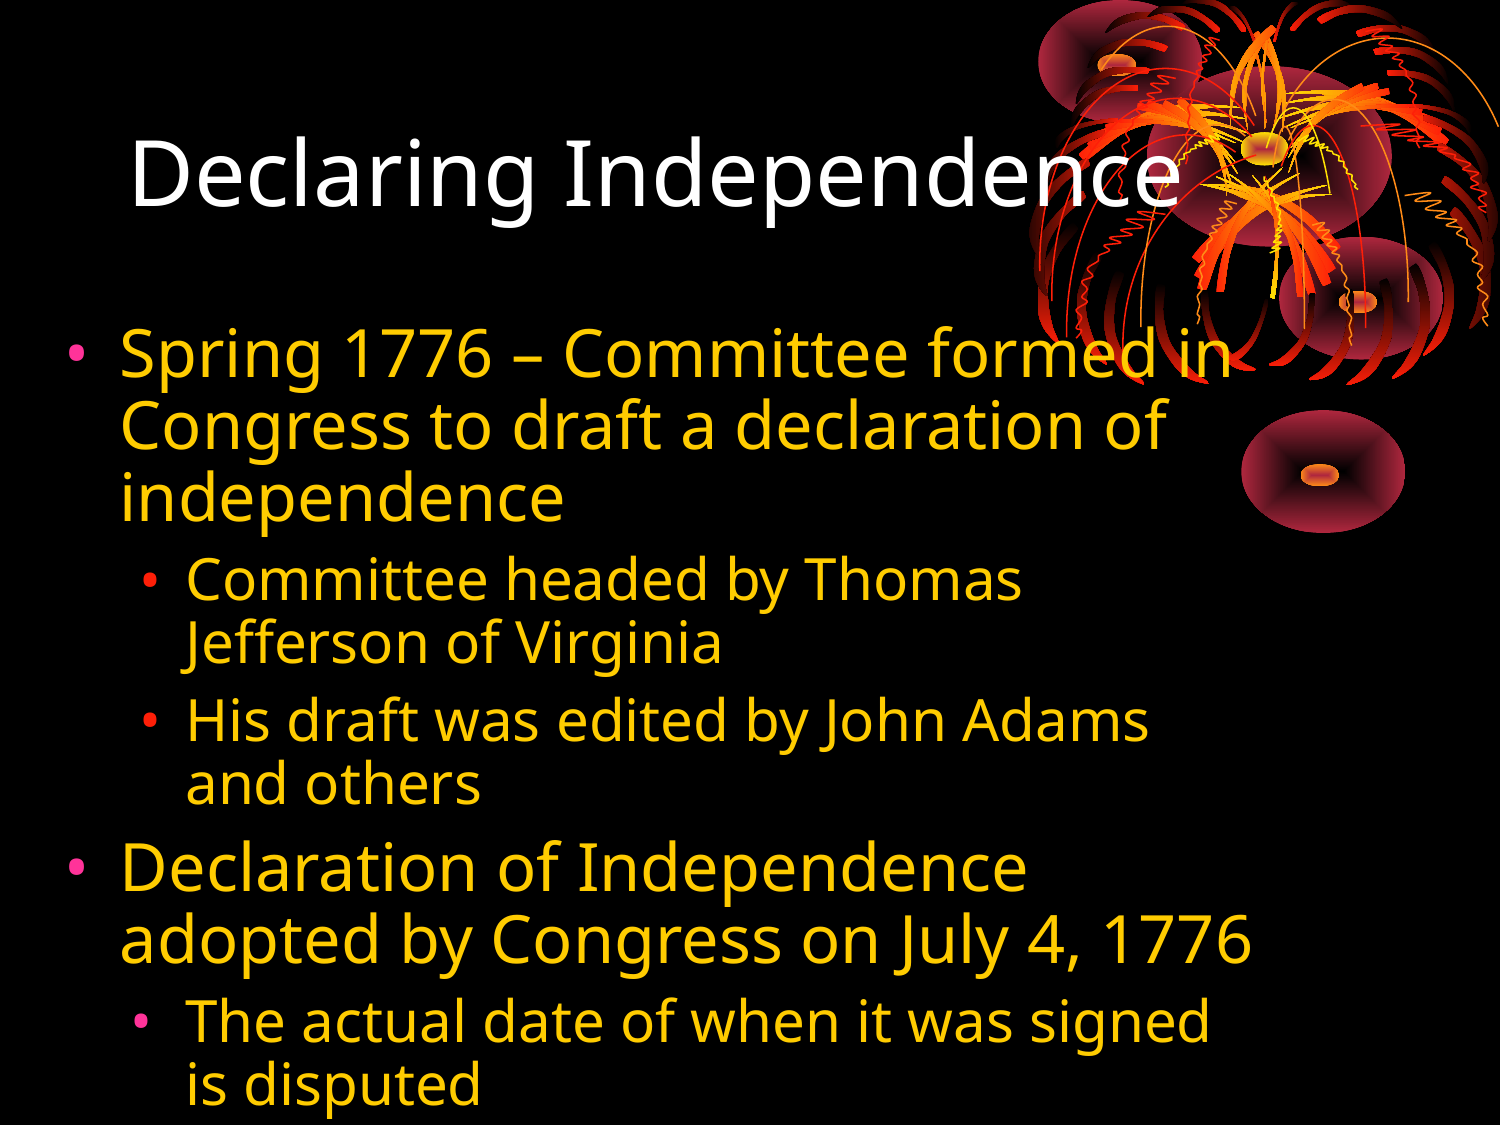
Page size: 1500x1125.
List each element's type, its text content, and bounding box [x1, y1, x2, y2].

list Spring 1776 – Committee formed in Congress to draft a declaration of independence Committee headed by Thomas Jefferson of Virginia His draft was edited by John Adams and others Declaration of Independence adopted by Congress on July 4, 1776 The actual date of when it was signed is disputed [50, 312, 1275, 1125]
title Declaring Independence [112, 49, 1388, 290]
